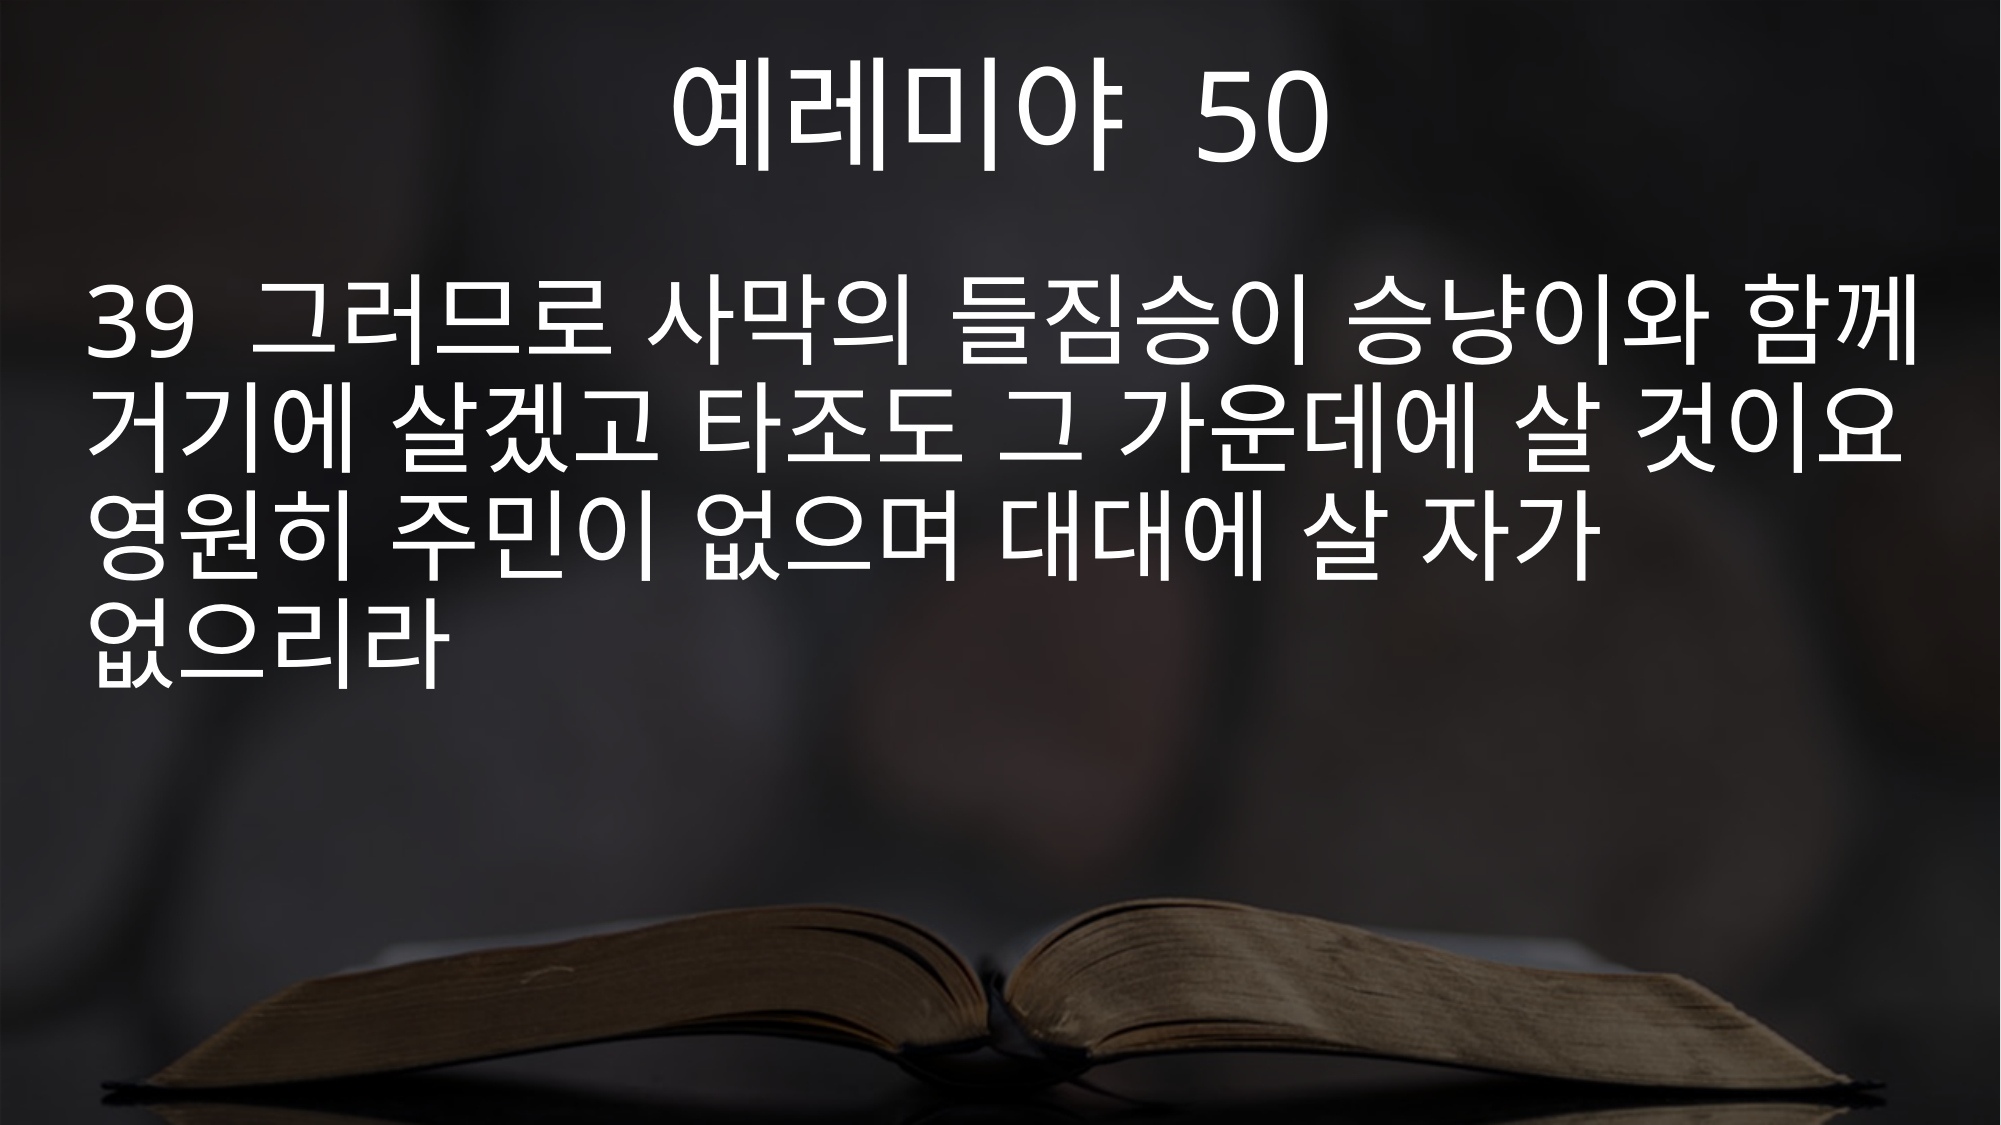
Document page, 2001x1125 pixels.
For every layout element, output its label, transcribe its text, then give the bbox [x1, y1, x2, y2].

picture [0, 0, 2001, 1125]
list 39 그러므로 사막의 들짐승이 승냥이와 함께 거기에 살겠고 타조도 그 가운데에 살 것이요 영원히 주민이 없으며 대대에 살 자가 없으리라 [69, 263, 1953, 423]
footer 예레미야 50 [0, 32, 2000, 192]
